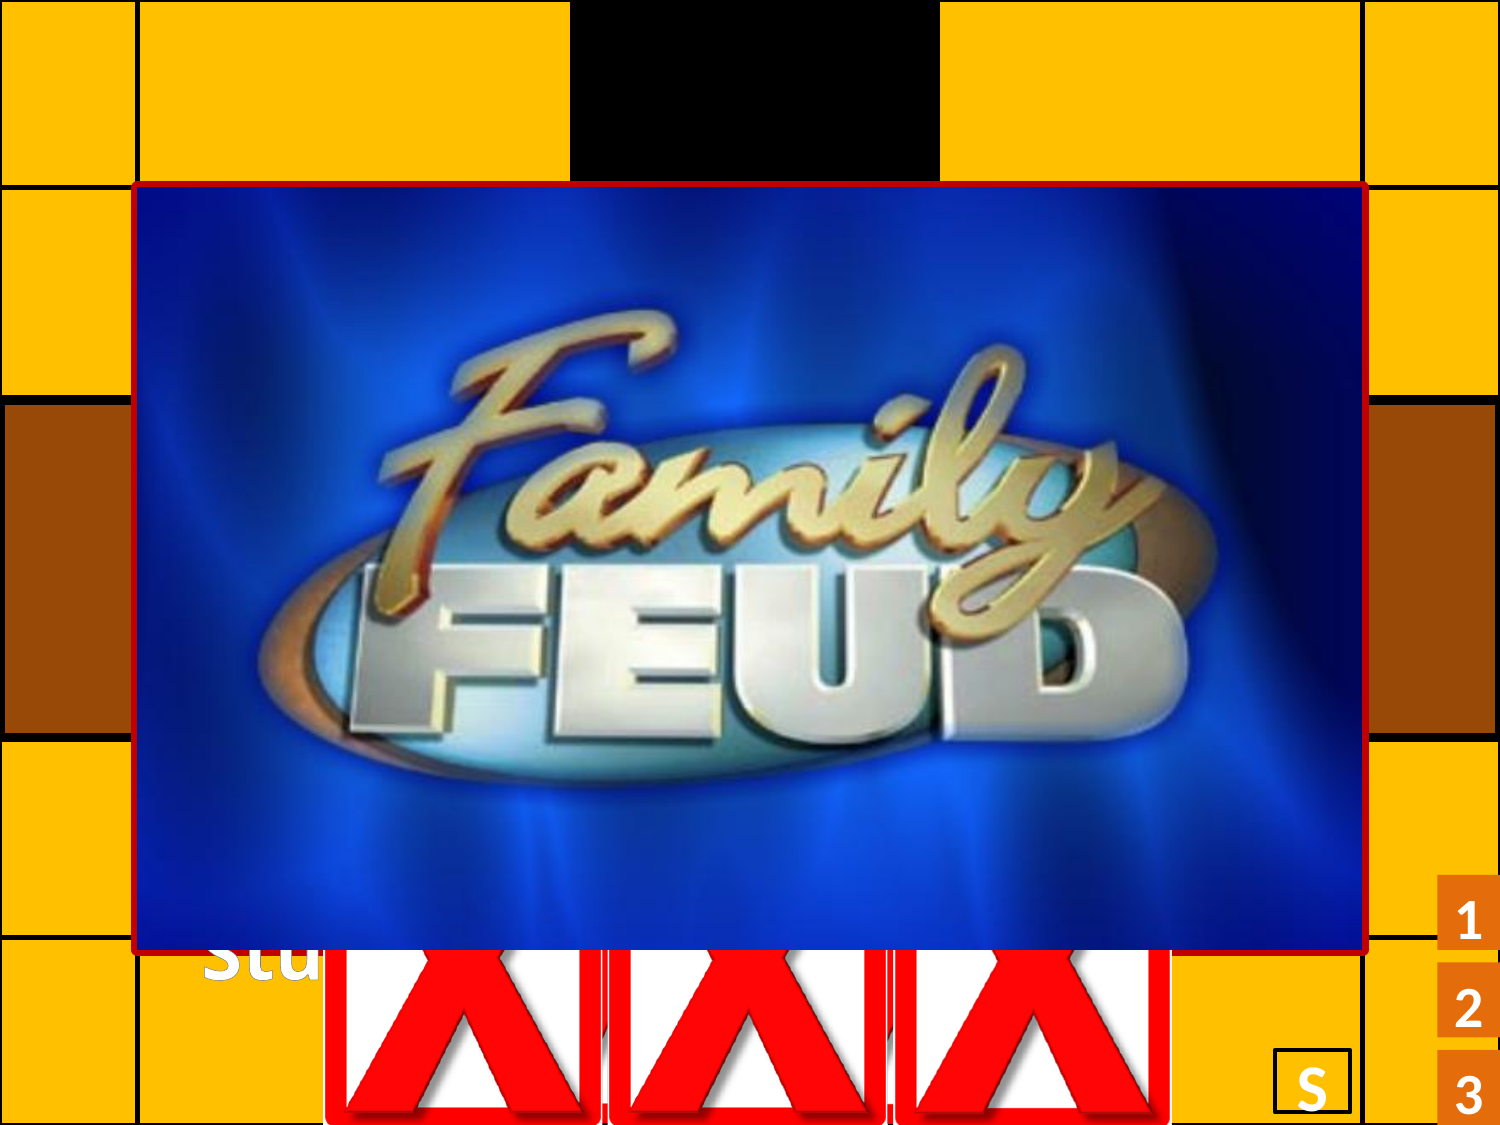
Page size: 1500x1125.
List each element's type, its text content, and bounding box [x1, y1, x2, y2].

text_box [139, 0, 573, 185]
text_box [1360, 935, 1500, 1125]
text_box [135, 185, 1364, 952]
text_box [1179, 952, 1360, 1125]
text_box [939, 0, 1360, 185]
text_box [1360, 0, 1500, 190]
text_box [0, 398, 135, 740]
text_box 2 [1435, 960, 1500, 1039]
text_box 3 [1435, 1048, 1500, 1125]
text_box [1364, 740, 1500, 935]
text_box [1364, 190, 1500, 398]
text_box S [1273, 1048, 1352, 1114]
text_box [1364, 398, 1500, 740]
text_box [0, 190, 135, 398]
text_box [0, 740, 135, 935]
text_box [0, 0, 139, 190]
text_box [0, 935, 139, 1125]
text_box [573, 0, 939, 185]
picture [322, 794, 1174, 1125]
text_box 1 [1435, 873, 1500, 952]
text_box [139, 952, 317, 1125]
